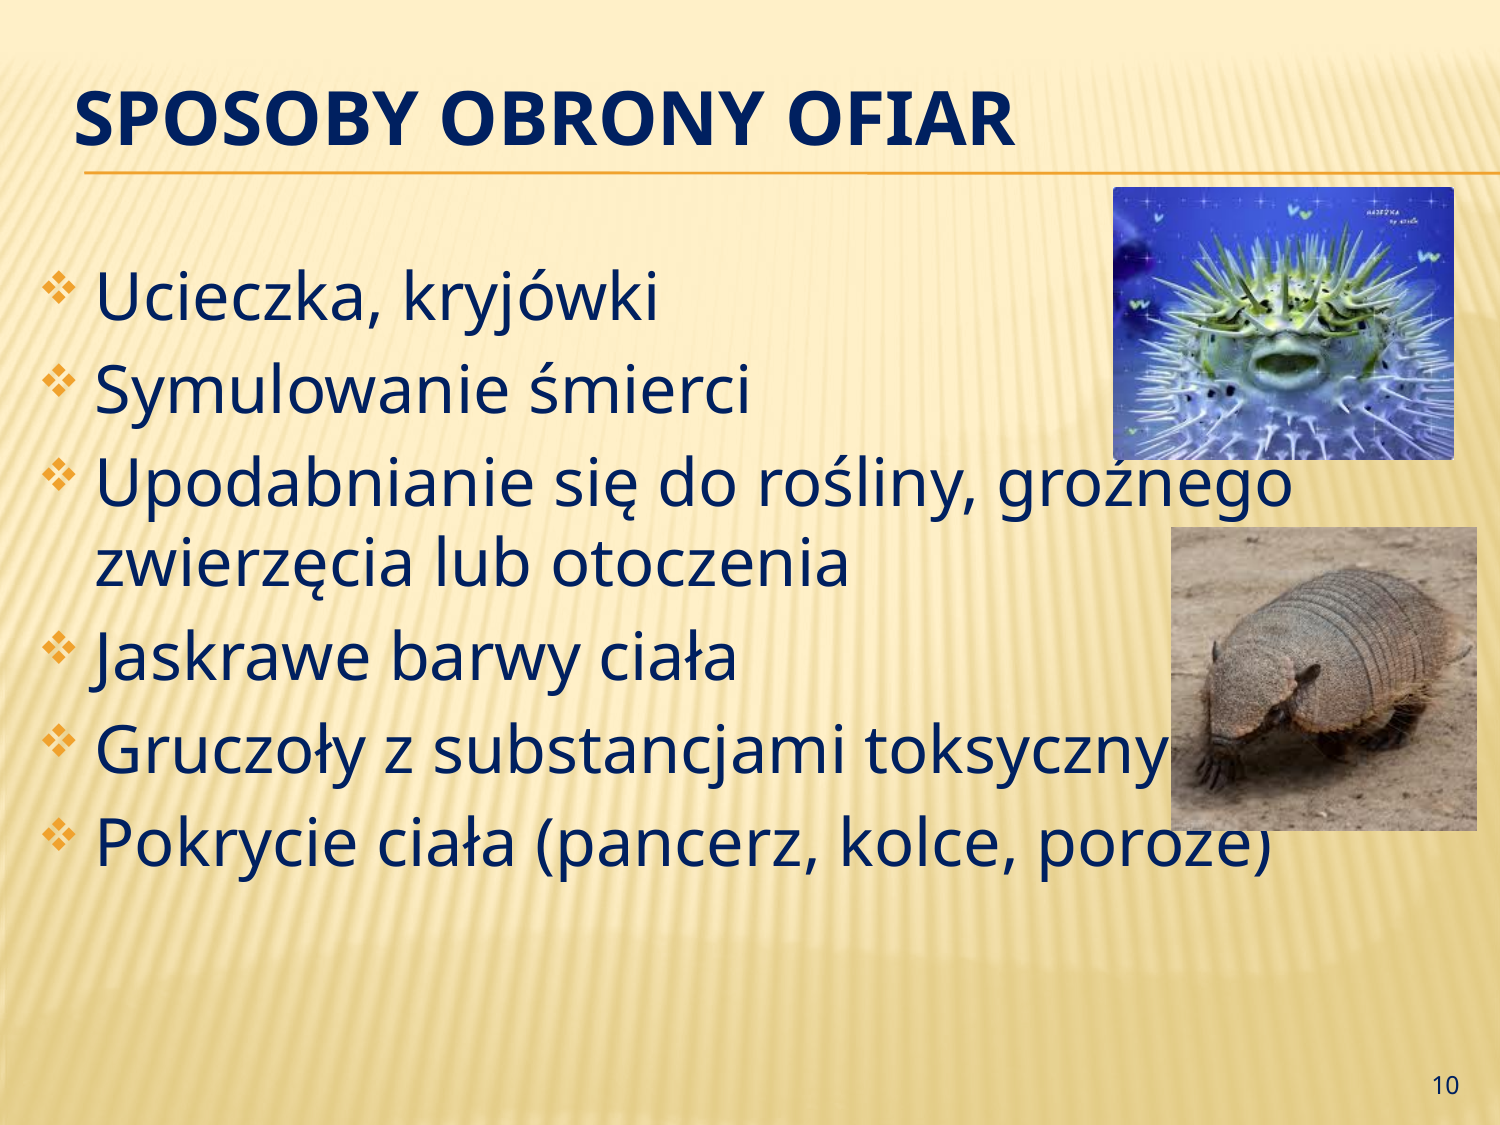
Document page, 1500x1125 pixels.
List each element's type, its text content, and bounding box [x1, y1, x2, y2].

list Ucieczka, kryjówki Symulowanie śmierci Upodabnianie się do rośliny, groźnego zwierzęcia lub otoczenia Jaskrawe barwy ciała Gruczoły z substancjami toksycznymi Pokrycie ciała (pancerz, kolce, poroże) [23, 246, 1449, 989]
picture [1171, 527, 1477, 831]
title Sposoby obrony ofiar [58, 46, 1484, 185]
slide_number 10 [1350, 1061, 1475, 1103]
picture [1112, 187, 1454, 460]
